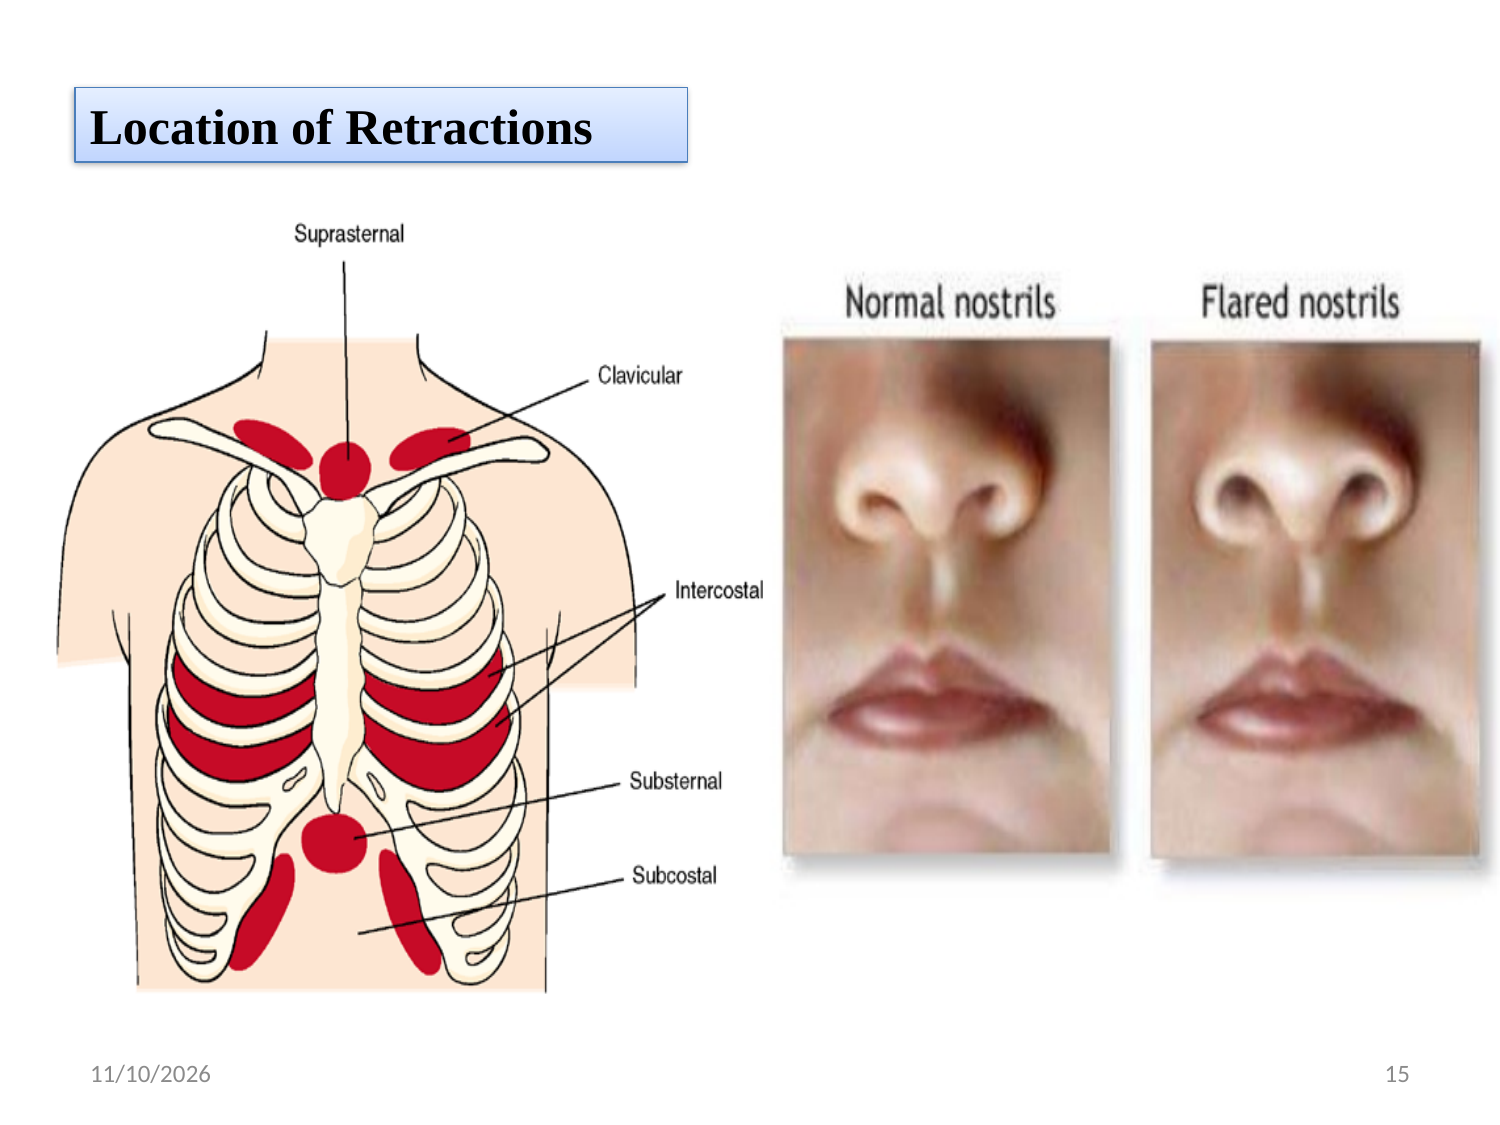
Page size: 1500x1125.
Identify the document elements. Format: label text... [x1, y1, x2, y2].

text_box Location of Retractions [74, 87, 688, 163]
picture [12, 187, 1500, 1038]
slide_number 15 [1074, 1042, 1425, 1103]
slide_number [75, 1046, 425, 1103]
